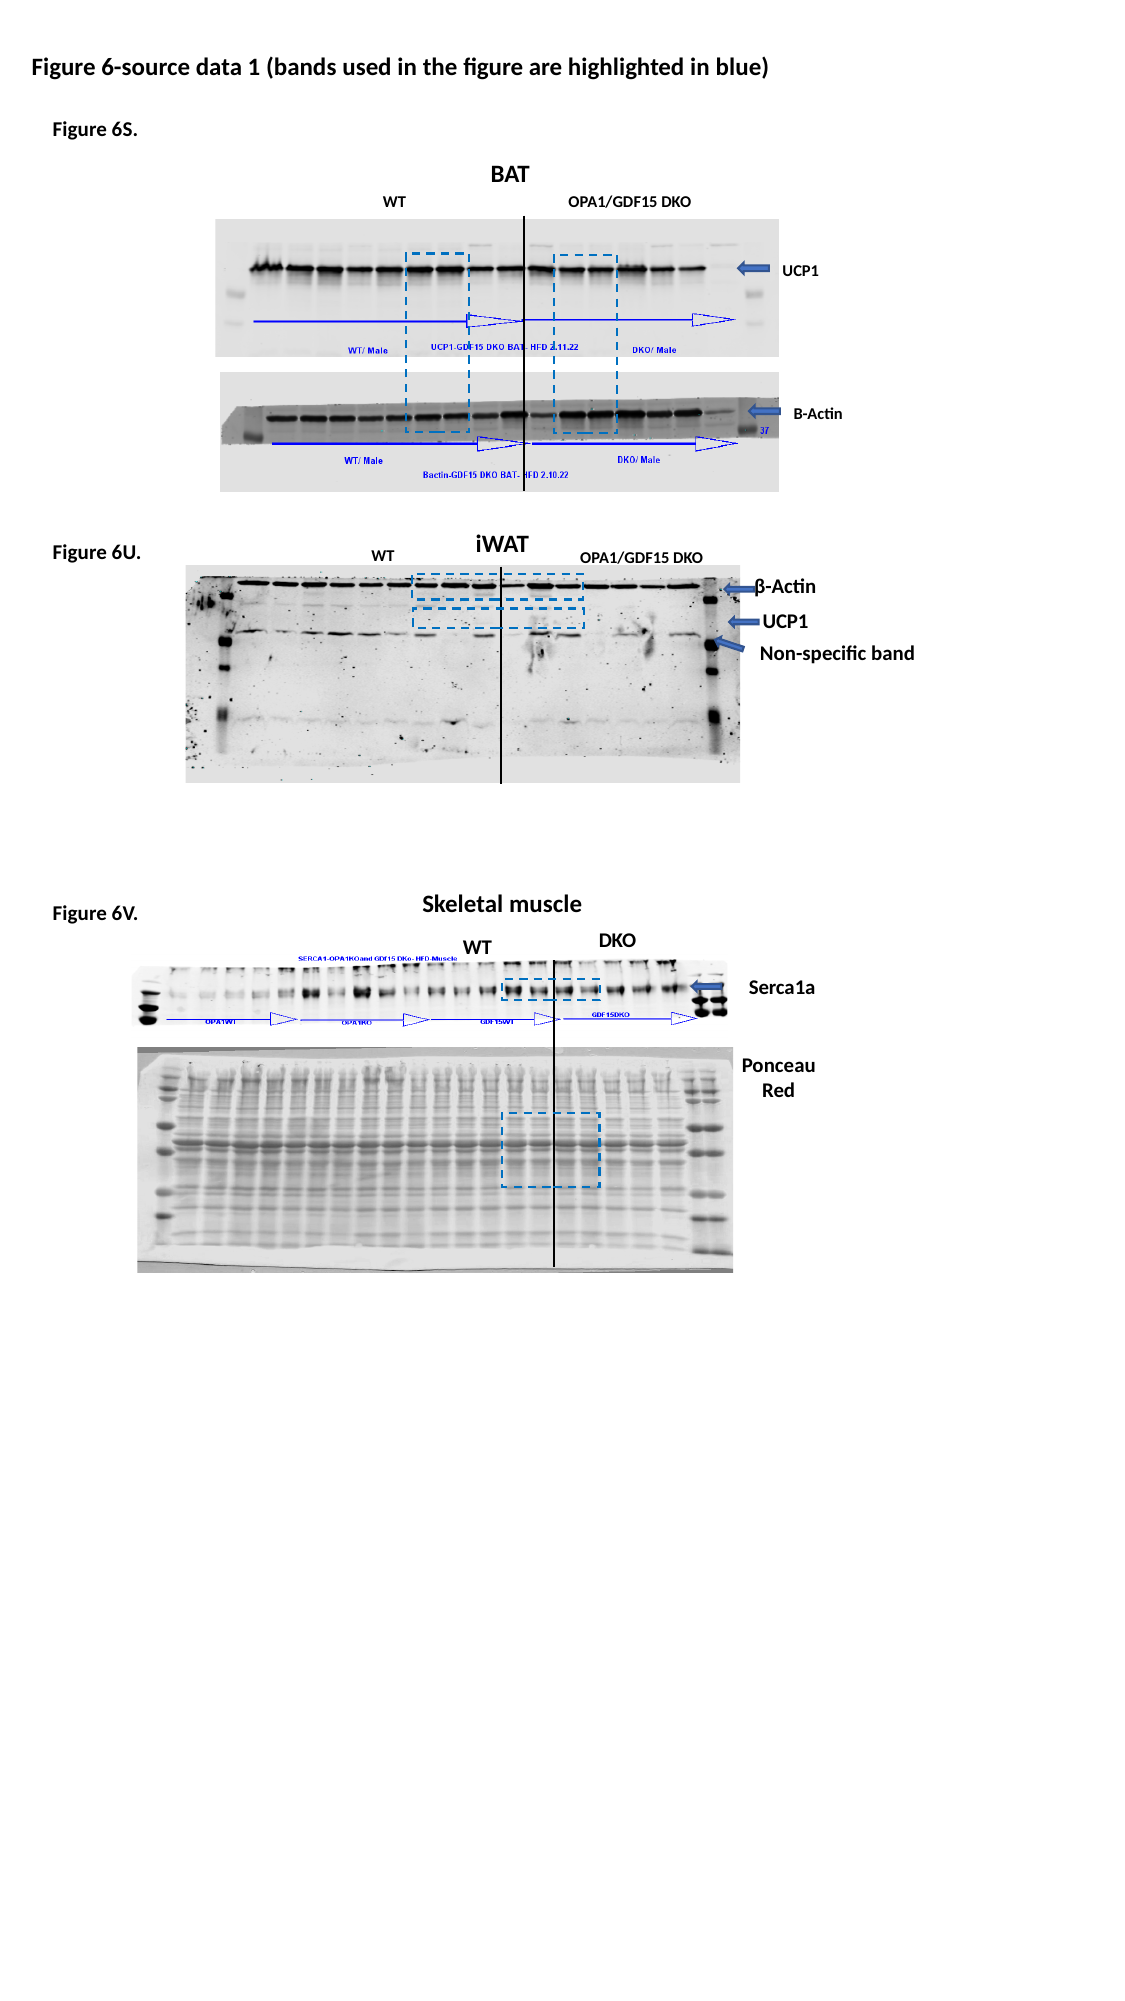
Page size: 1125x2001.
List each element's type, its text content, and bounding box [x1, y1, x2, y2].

text_box WT [348, 183, 440, 218]
text_box BAT [392, 150, 629, 195]
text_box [185, 565, 838, 783]
picture [137, 1047, 734, 1273]
text_box WT [339, 537, 384, 565]
text_box OPA1/GDF15 DKO [621, 539, 722, 565]
picture [524, 219, 779, 357]
picture [215, 372, 523, 492]
picture [131, 953, 728, 1043]
text_box iWAT [384, 519, 621, 565]
text_box WT [444, 925, 511, 953]
text_box Figure 6U. [37, 531, 315, 572]
picture [215, 219, 523, 357]
text_box [553, 357, 618, 372]
text_box Figure 6V. [37, 891, 315, 932]
text_box B-Actin [779, 395, 879, 430]
text_box Figure 6-source data 1 (bands used in the figure are highlighted in blue) [16, 42, 1125, 88]
text_box Skeletal muscle [384, 880, 621, 926]
text_box UCP1 [779, 252, 843, 287]
text_box [405, 357, 470, 372]
text_box Non-specific band [838, 631, 934, 672]
picture [524, 372, 779, 492]
text_box Serca1a [733, 966, 831, 1007]
text_box Figure 6S. [37, 108, 315, 149]
text_box DKO [579, 919, 656, 953]
text_box OPA1/GDF15 DKO [546, 184, 714, 219]
text_box Ponceau Red [726, 1044, 831, 1110]
